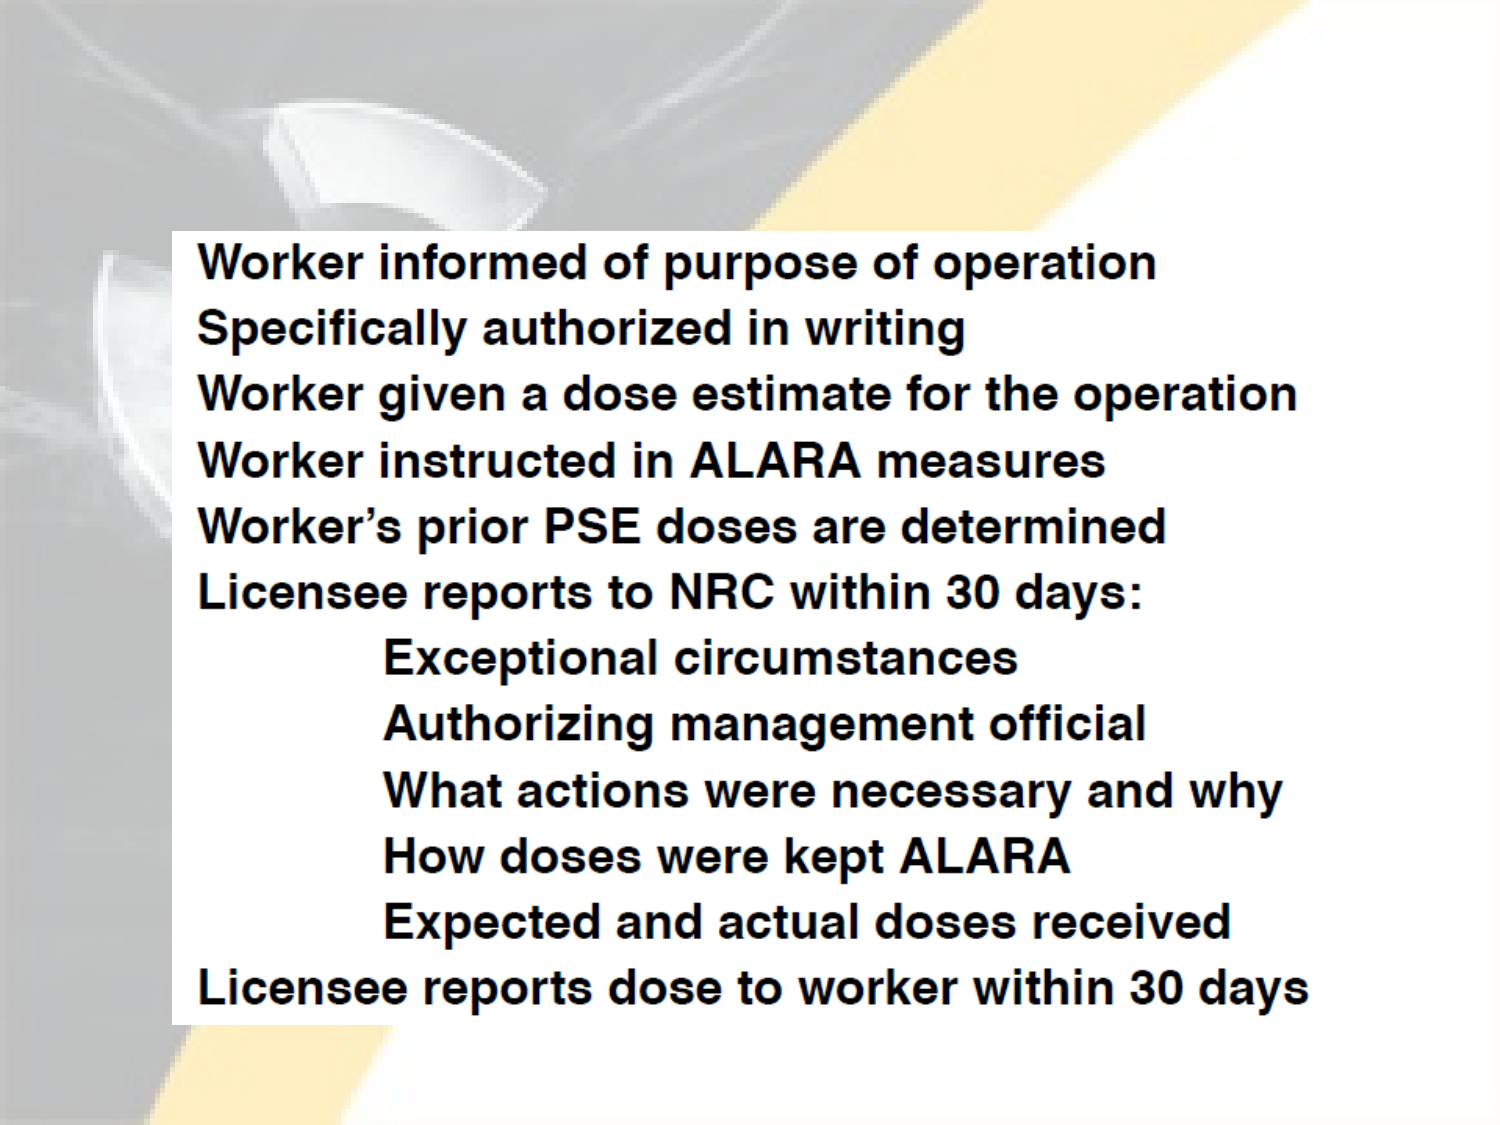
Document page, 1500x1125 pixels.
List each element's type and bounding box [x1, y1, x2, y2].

picture [172, 230, 1325, 1026]
